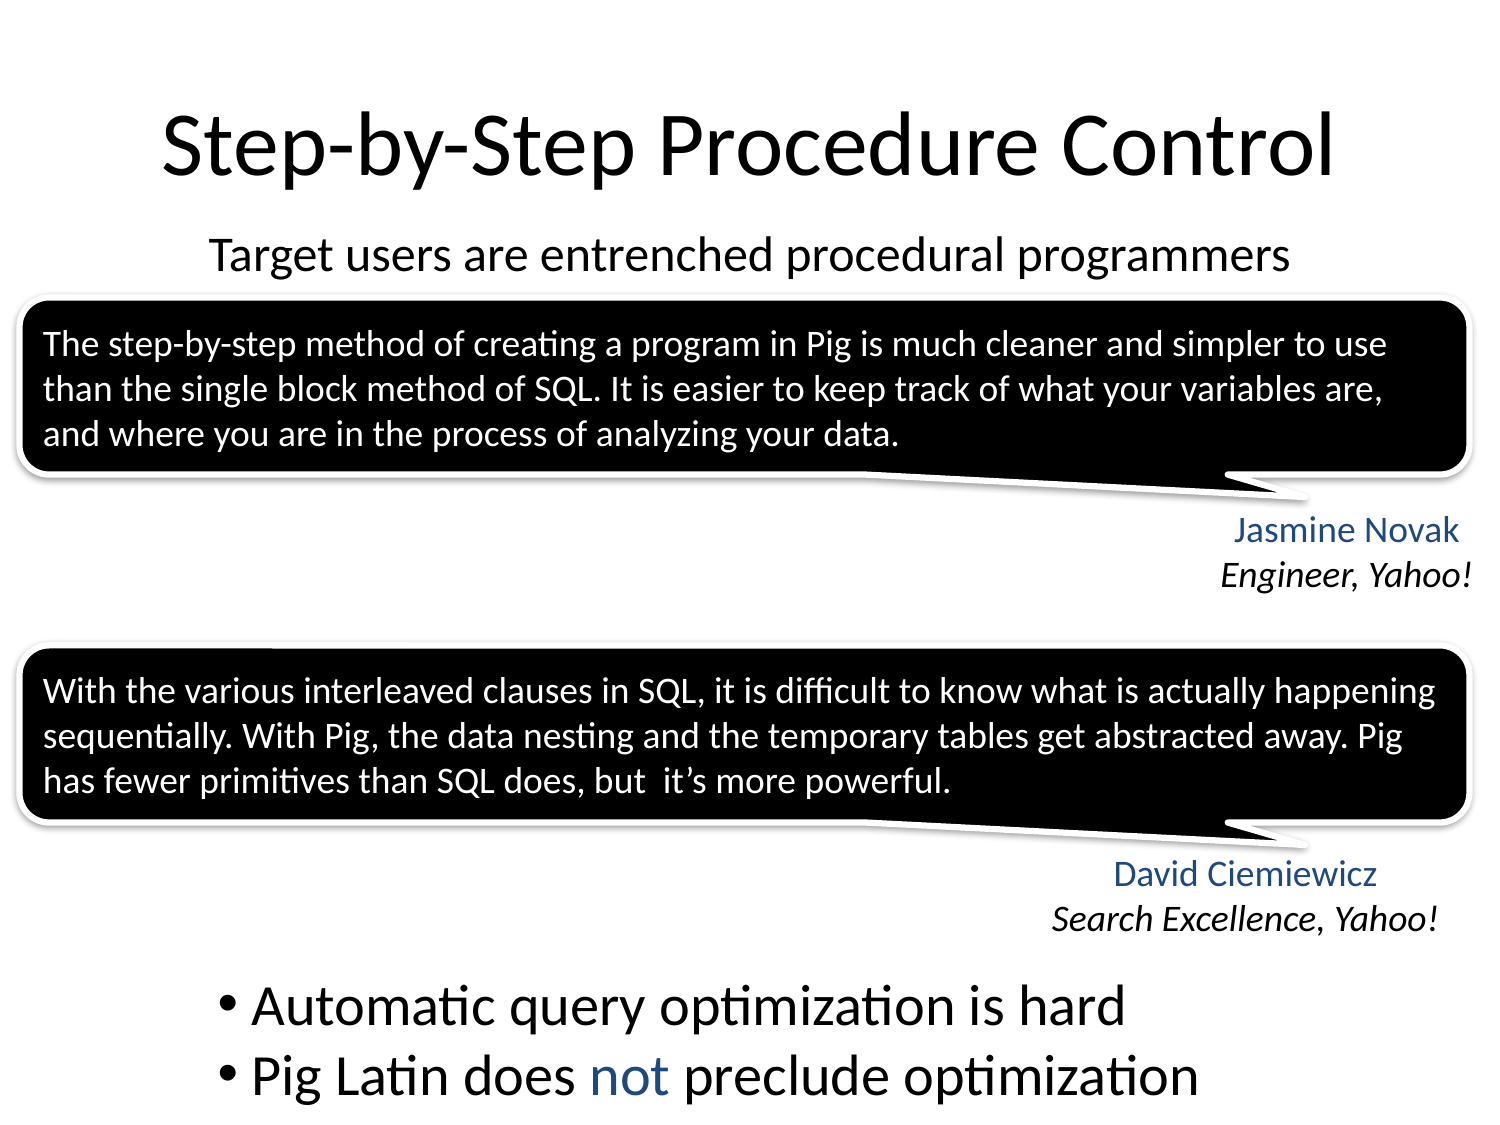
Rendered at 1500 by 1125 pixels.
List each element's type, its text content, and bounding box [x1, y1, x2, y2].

text_box The step-by-step method of creating a program in Pig is much cleaner and simpler to use than the single block method of SQL. It is easier to keep track of what your variables are, and where you are in the process of analyzing your data. [16, 294, 1473, 497]
title Step-by-Step Procedure Control [75, 45, 1425, 213]
text_box Jasmine Novak Engineer, Yahoo! [1205, 497, 1489, 603]
text_box David Ciemiewicz Search Excellence, Yahoo! [1036, 841, 1455, 947]
text_box Automatic query optimization is hard Pig Latin does not preclude optimization [202, 959, 1215, 1115]
text_box With the various interleaved clauses in SQL, it is difficult to know what is actually happening sequentially. With Pig, the data nesting and the temporary tables get abstracted away. Pig has fewer primitives than SQL does, but it’s more powerful. [16, 642, 1473, 841]
list Target users are entrenched procedural programmers [75, 213, 1425, 314]
